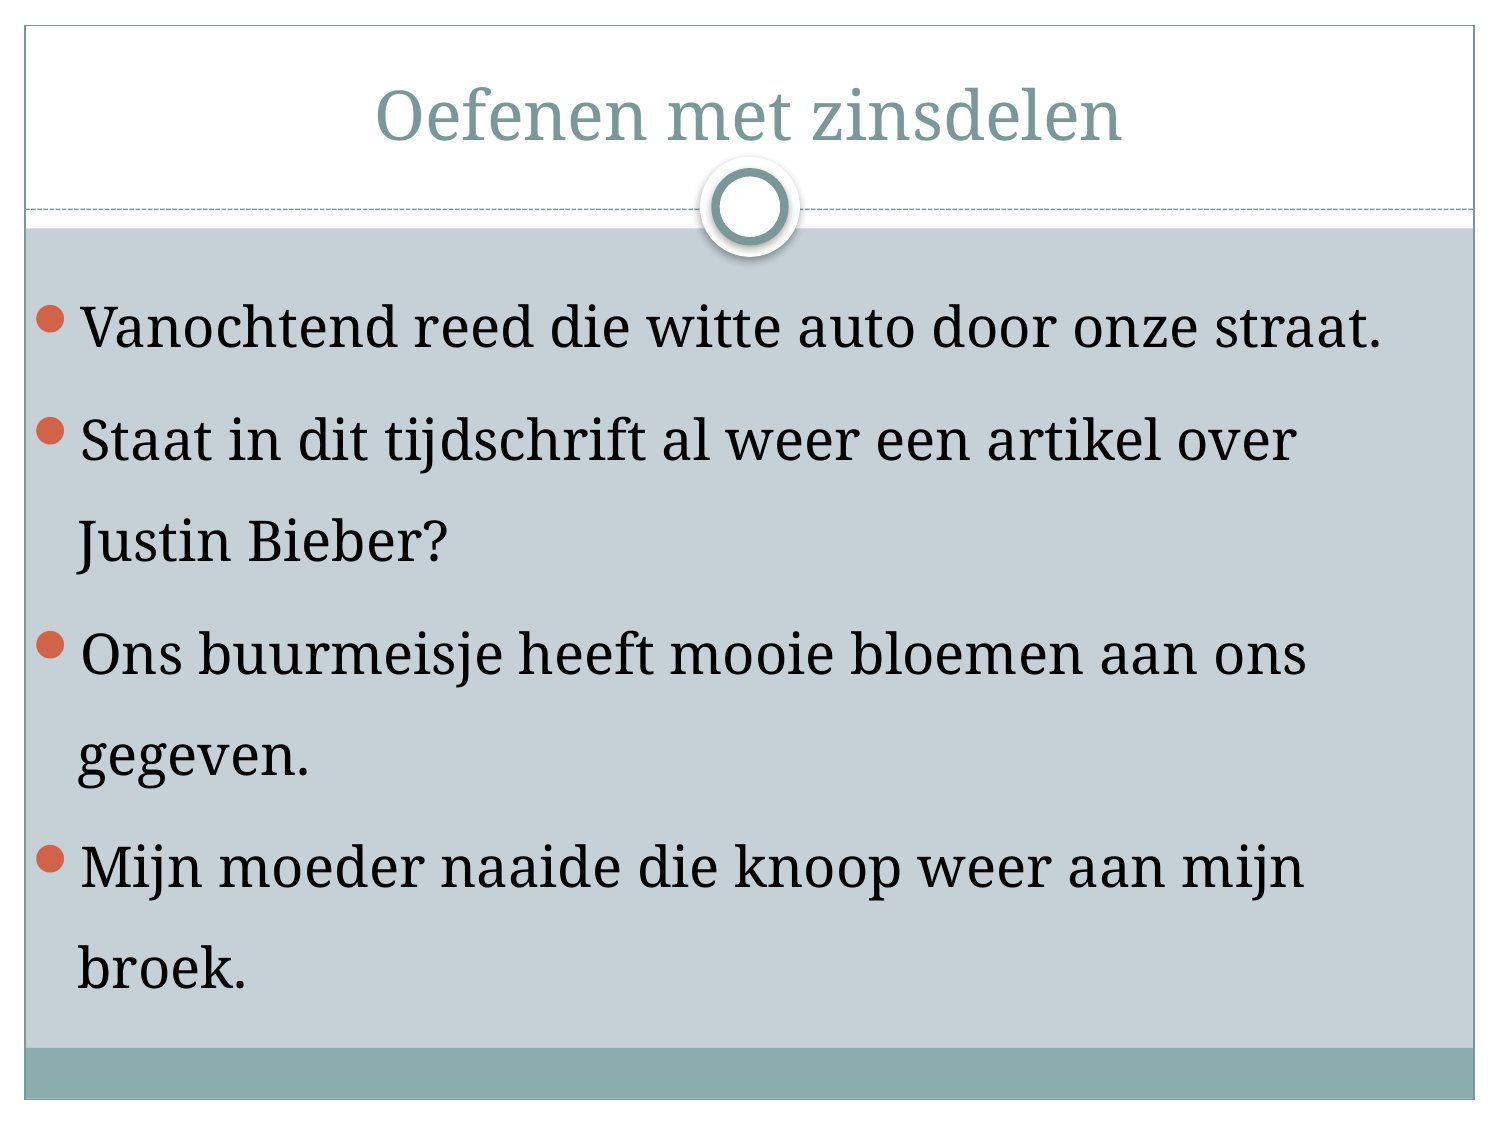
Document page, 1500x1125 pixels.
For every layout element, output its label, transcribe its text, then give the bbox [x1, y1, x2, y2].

title Oefenen met zinsdelen [49, 37, 1450, 162]
list Vanochtend reed die witte auto door onze straat. Staat in dit tijdschrift al weer een artikel over Justin Bieber? Ons buurmeisje heeft mooie bloemen aan ons gegeven. Mijn moeder naaide die knoop weer aan mijn broek. [17, 250, 1483, 1001]
